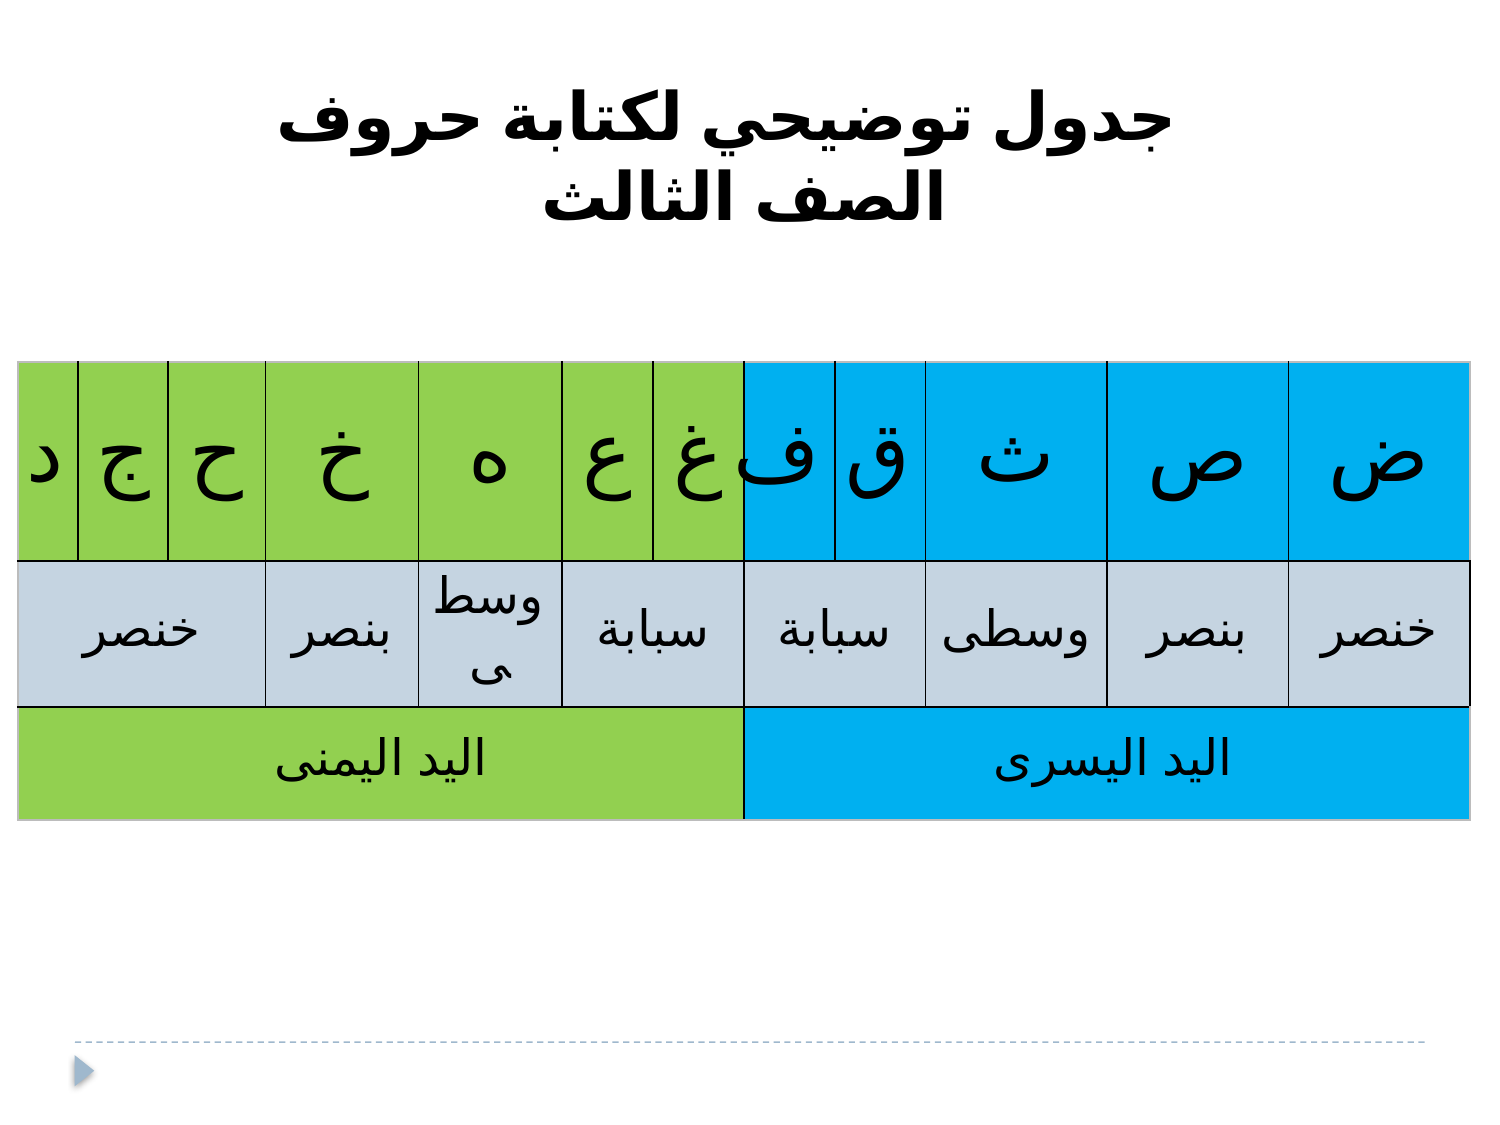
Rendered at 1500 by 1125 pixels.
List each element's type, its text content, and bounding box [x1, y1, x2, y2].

table_cell اليد اليمنى [19, 708, 743, 819]
table_header ق [836, 363, 925, 560]
table_header ف [745, 363, 834, 560]
table_header غ [654, 363, 743, 560]
table_header ع [563, 363, 652, 560]
table_cell خنصر [19, 562, 265, 706]
table_header ص [1108, 363, 1288, 560]
table_header ث [926, 363, 1106, 560]
table_cell وسطى [926, 562, 1106, 706]
table_cell سبابة [563, 562, 743, 706]
table_header د [19, 363, 77, 560]
text_box جدول توضيحي لكتابة حروف الصف الثالث [242, 66, 1212, 241]
table_header ه [419, 363, 561, 560]
table_cell بنصر [1108, 562, 1288, 706]
table_header خ [266, 363, 418, 560]
table_cell اليد اليسرى [745, 708, 1469, 819]
table_cell وسطى [419, 562, 561, 706]
table_cell سبابة [745, 562, 925, 706]
table_header ج [79, 363, 167, 560]
table_header ح [169, 363, 265, 560]
table_cell بنصر [266, 562, 418, 706]
table_header ض [1289, 363, 1469, 560]
table_cell خنصر [1289, 562, 1469, 706]
